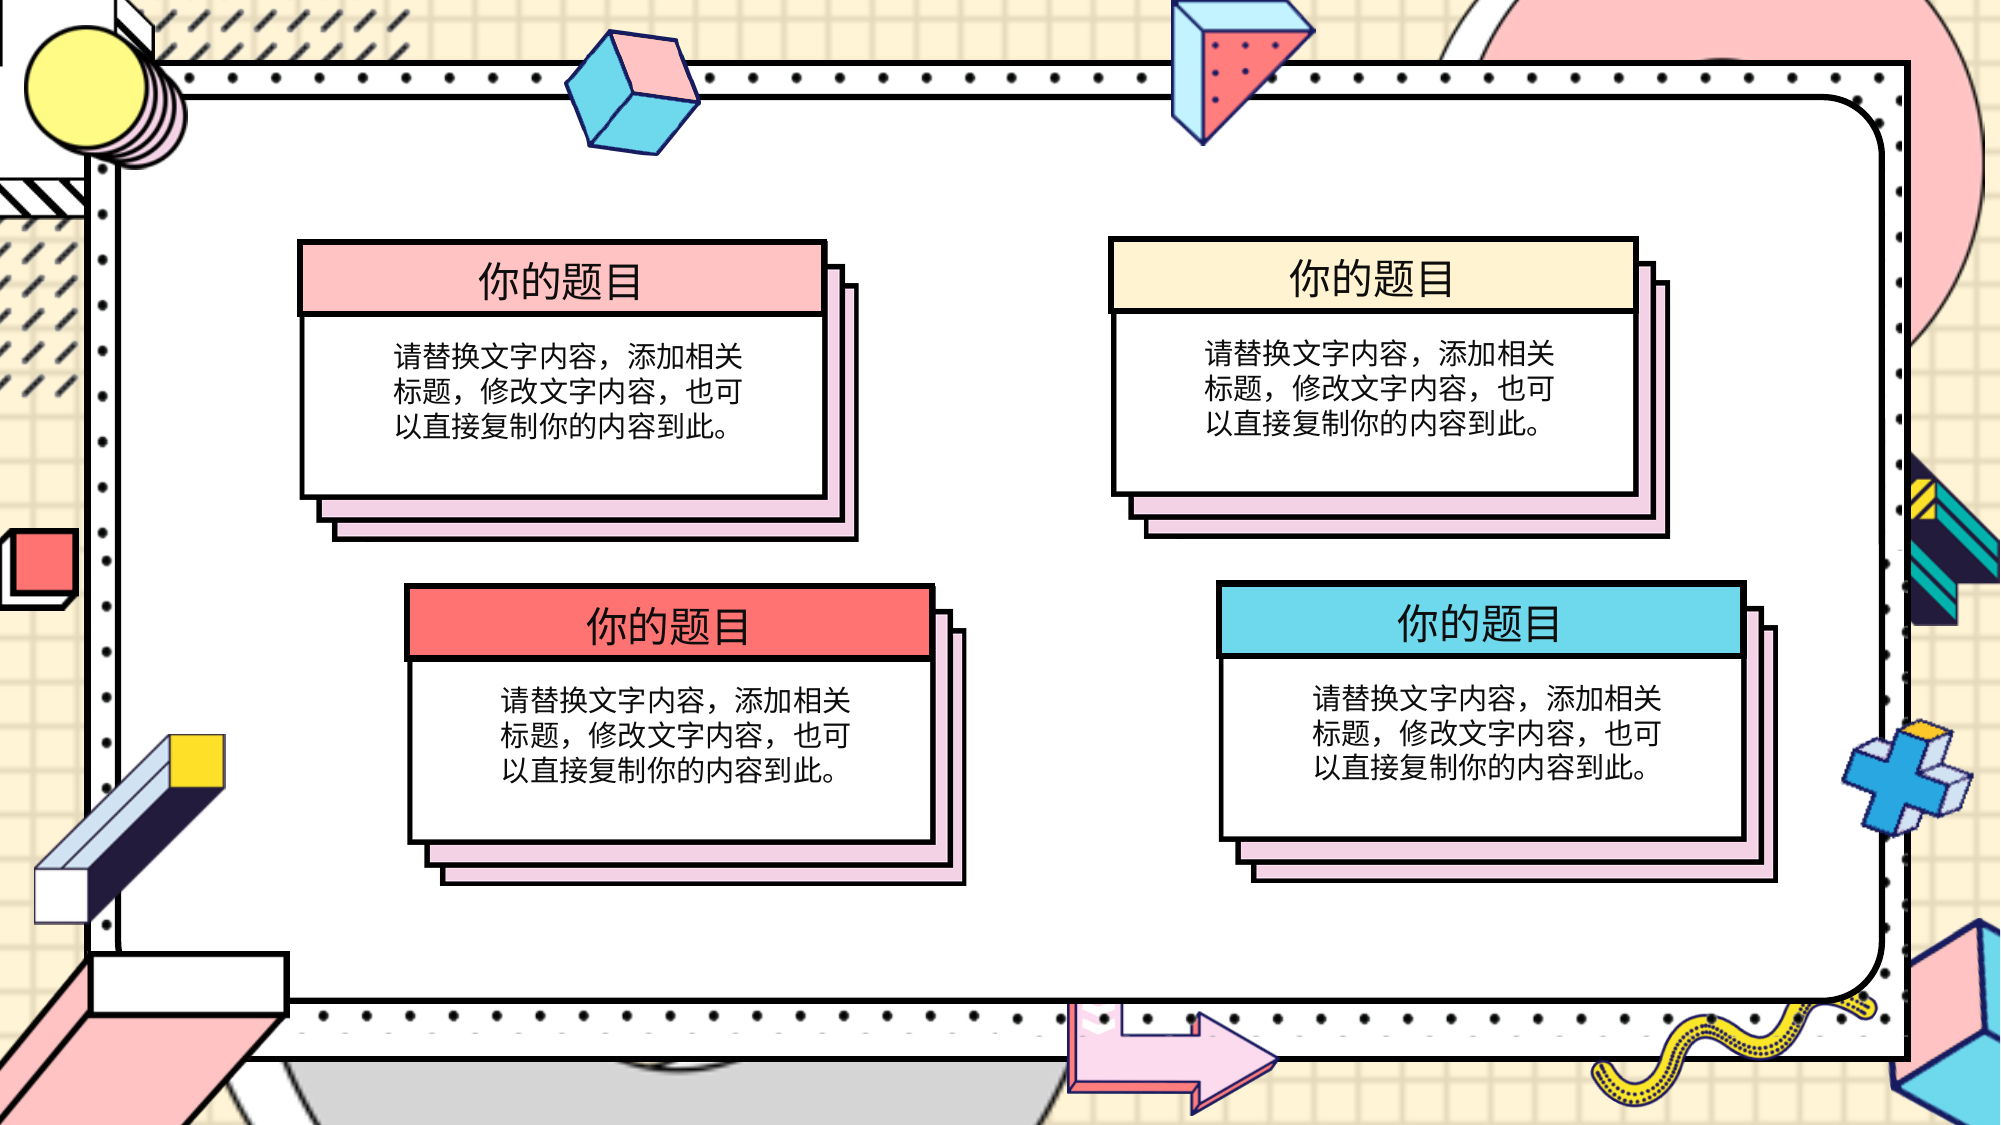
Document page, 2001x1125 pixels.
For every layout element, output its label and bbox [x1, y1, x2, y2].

text_box [407, 586, 967, 886]
text_box [299, 241, 859, 542]
picture [24, 0, 2001, 1125]
text_box [1110, 238, 1671, 539]
text_box [1218, 583, 1778, 883]
picture [0, 220, 997, 1125]
